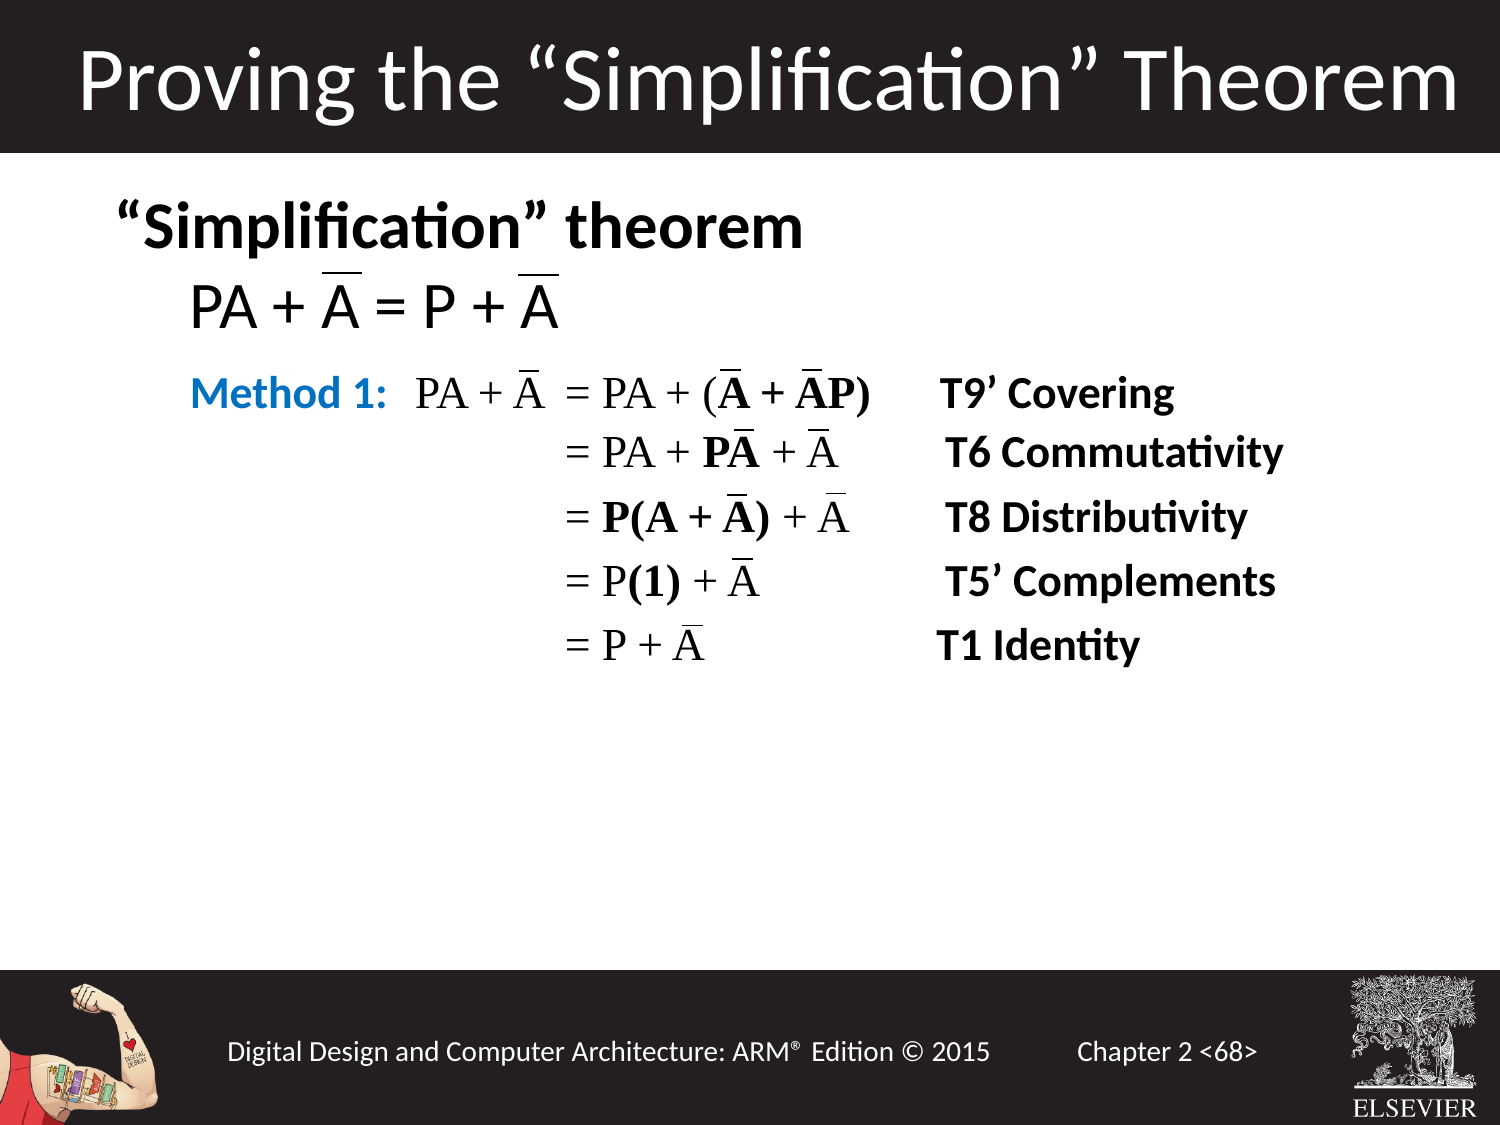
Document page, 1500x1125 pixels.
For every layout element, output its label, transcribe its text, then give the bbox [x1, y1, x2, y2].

picture [0, 979, 163, 1125]
text_box Proving the “Simplification” Theorem [62, 11, 1500, 136]
text_box “Simplification” theorem PA + A = P + A Method 1: PA + A = PA + (A + AP) T9’ Covering = PA + PA + A T6 Commutativity = P(A + A) + A T8 Distributivity = P(1) + A T5’ Complements = P + A T1 Identity [99, 174, 1384, 988]
picture [1350, 974, 1477, 1117]
